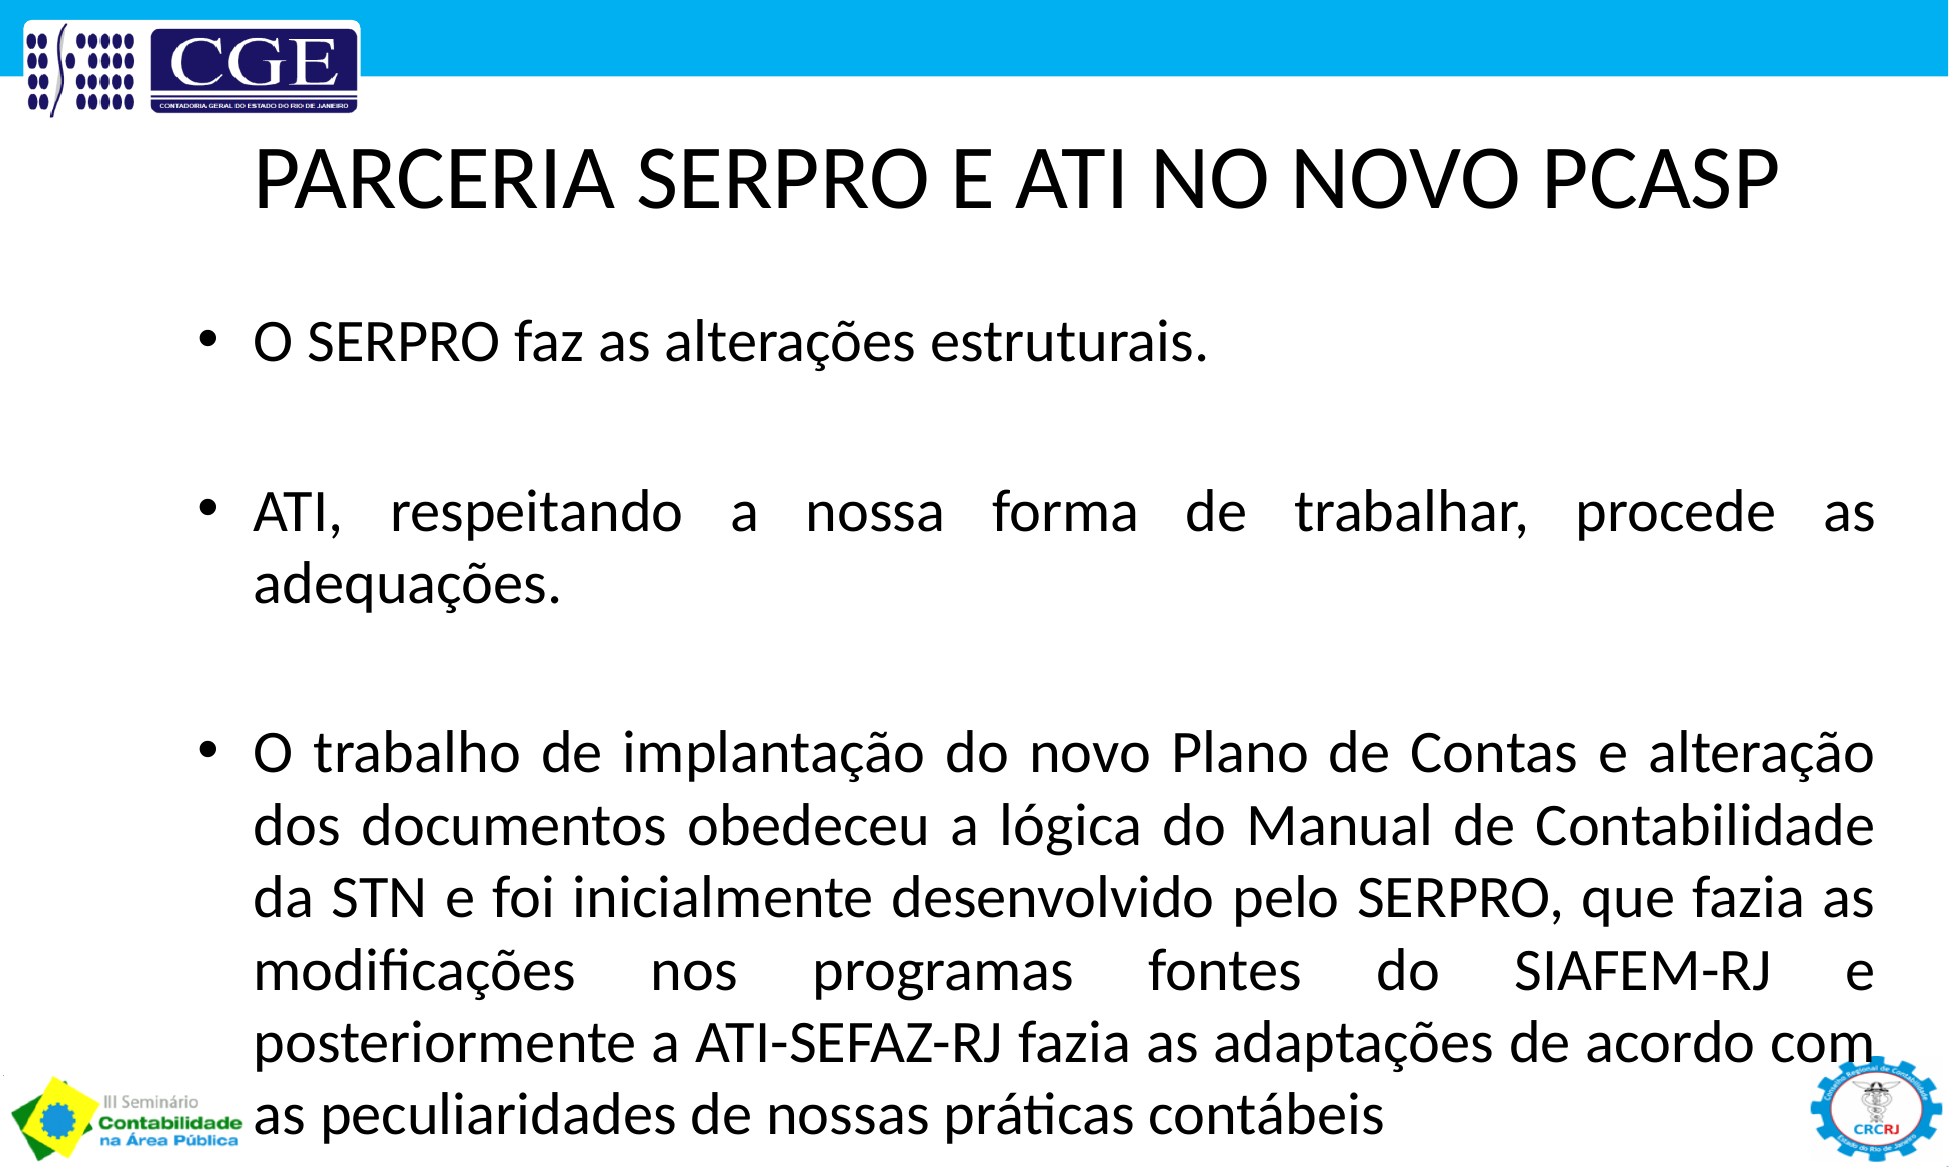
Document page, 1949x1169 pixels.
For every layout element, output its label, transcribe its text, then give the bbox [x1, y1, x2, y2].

text_box O SERPRO faz as alterações estruturais. ATI, respeitando a nossa forma de trabalhar, procede as adequações. O trabalho de implantação do novo Plano de Contas e alteração dos documentos obedeceu a lógica do Manual de Contabilidade da STN e foi inicialmente desenvolvido pelo SERPRO, que fazia as modificações nos programas fontes do SIAFEM-RJ e posteriormente a ATI-SEFAZ-RJ fazia as adaptações de acordo com as peculiaridades de nossas práticas contábeis [179, 292, 1896, 1118]
picture [3, 1075, 254, 1168]
picture [1803, 1056, 1949, 1167]
text_box PARCERIA SERPRO E ATI NO NOVO PCASP [141, 107, 1896, 303]
picture [23, 20, 361, 118]
